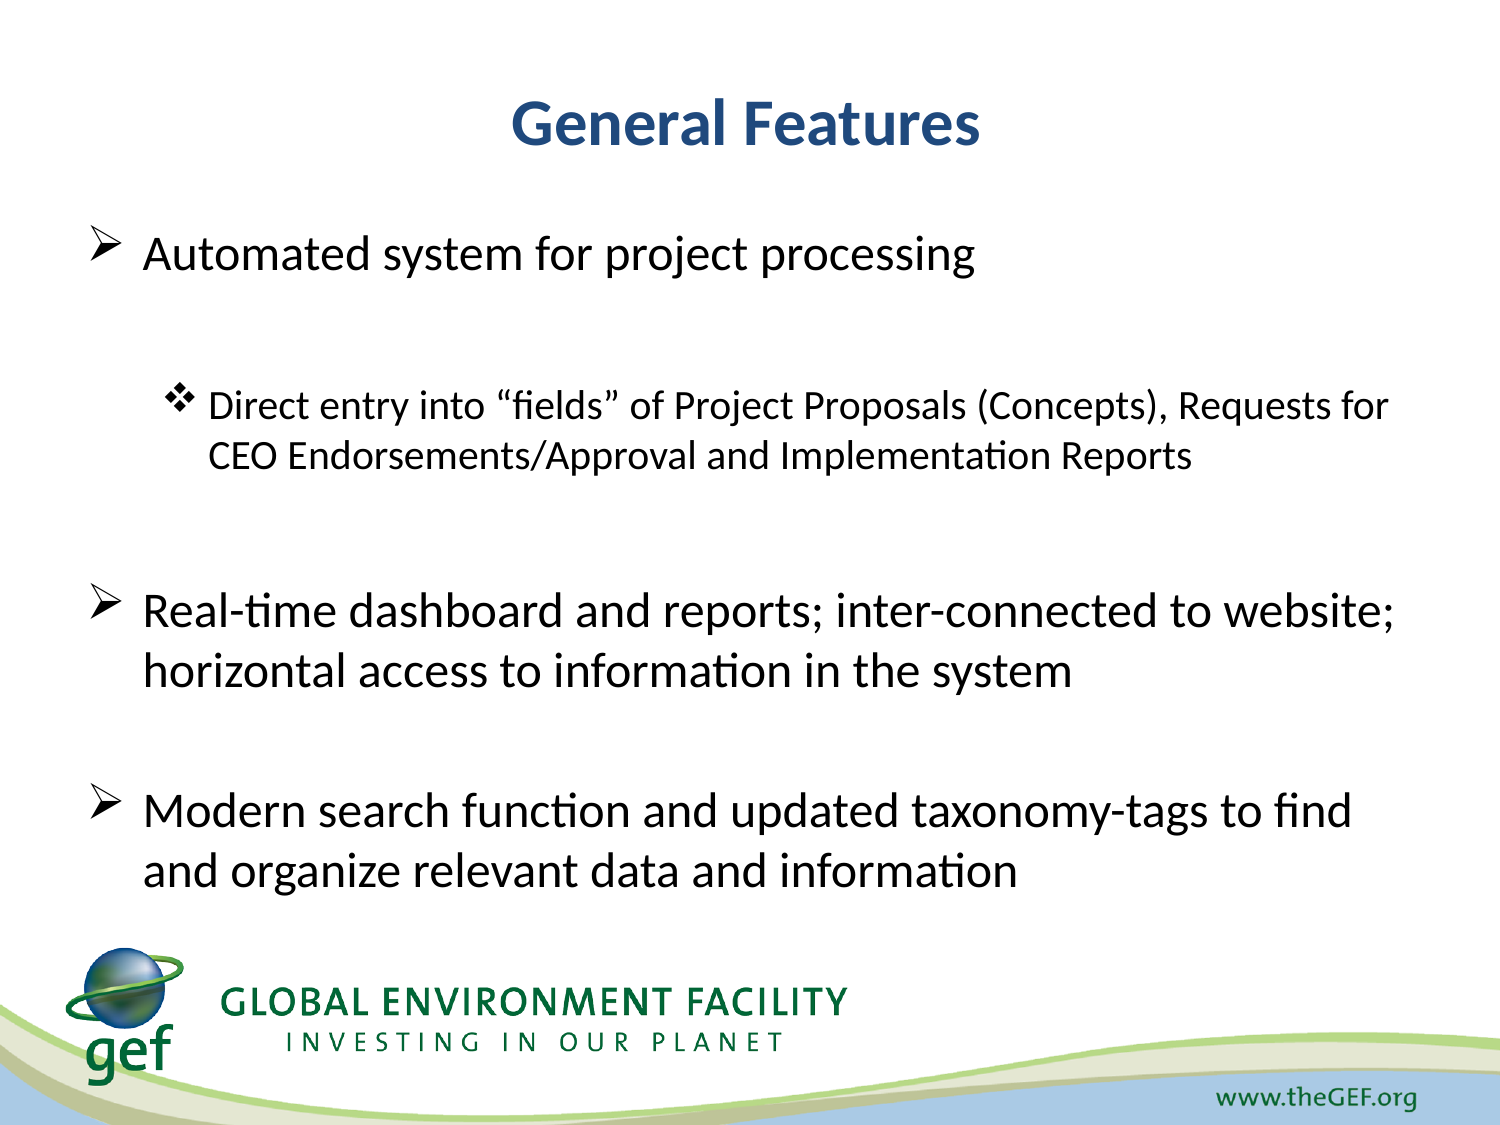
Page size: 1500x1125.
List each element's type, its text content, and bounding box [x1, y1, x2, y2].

title General Features [71, 24, 1422, 212]
picture [0, 920, 1500, 1125]
list Automated system for project processing Direct entry into “fields” of Project Proposals (Concepts), Requests for CEO Endorsements/Approval and Implementation Reports Real-time dashboard and reports; inter-connected to website; horizontal access to information in the system Modern search function and updated taxonomy-tags to find and organize relevant data and information [71, 212, 1422, 963]
